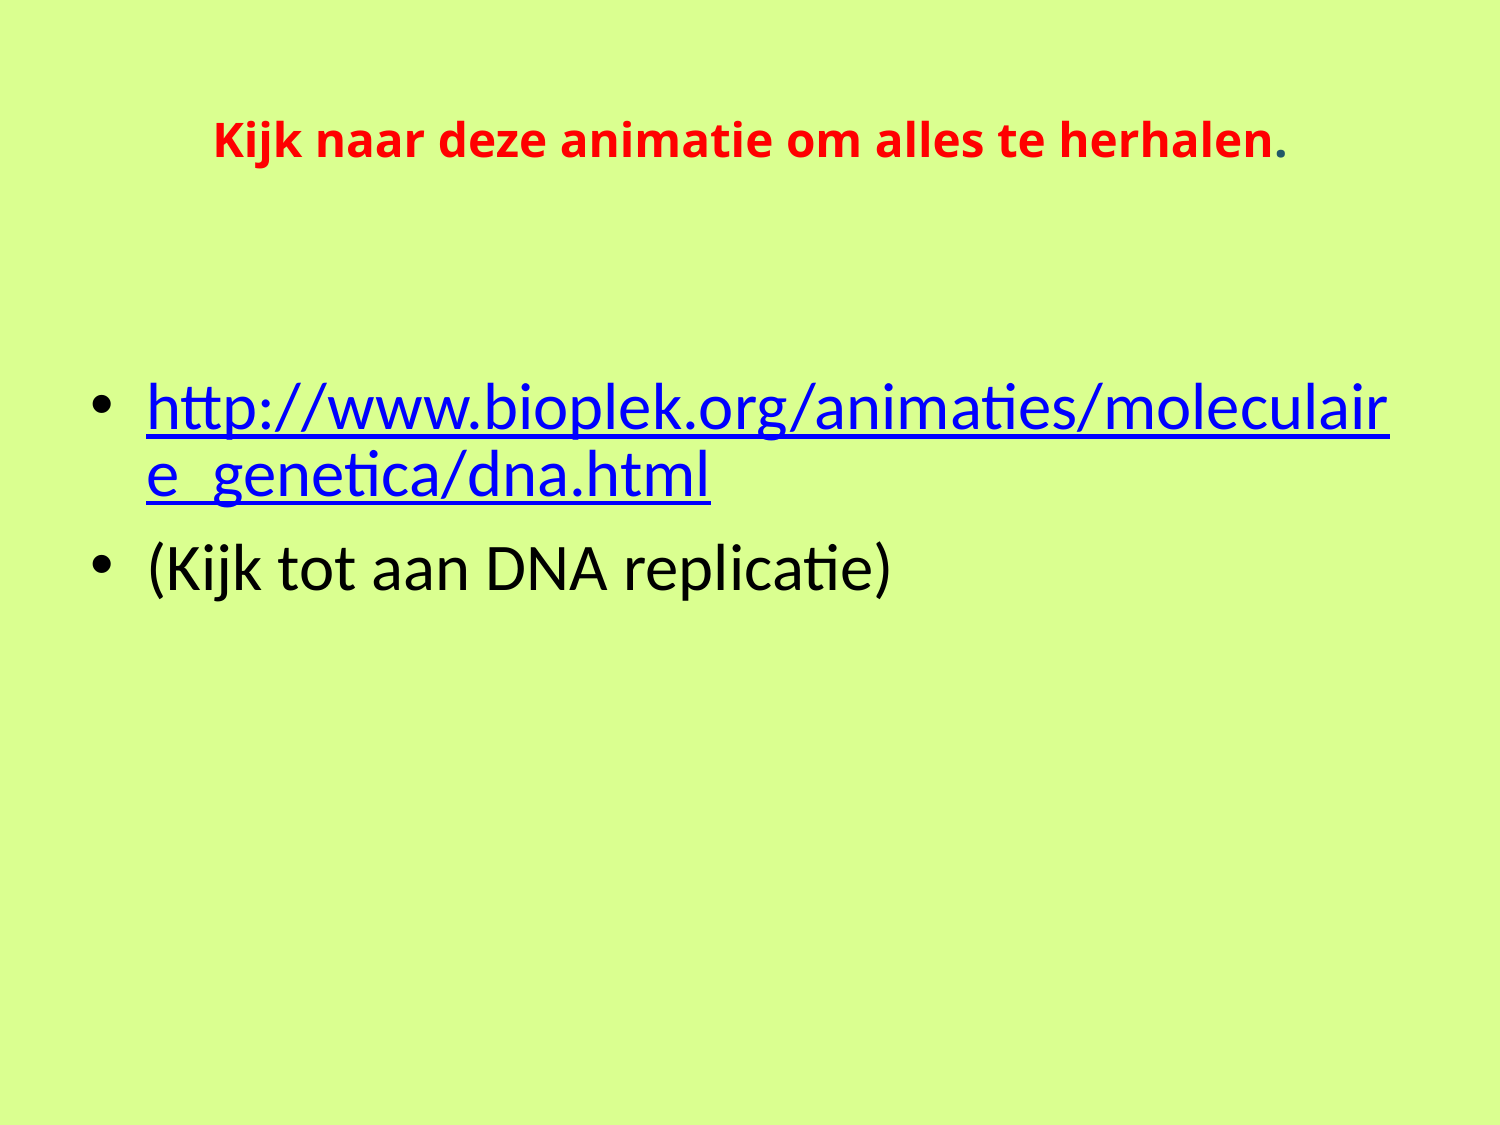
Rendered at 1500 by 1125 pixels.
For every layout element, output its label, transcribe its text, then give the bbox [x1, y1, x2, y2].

title Kijk naar deze animatie om alles te herhalen. [75, 45, 1425, 233]
list http://www.bioplek.org/animaties/moleculaire_genetica/dna.html (Kijk tot aan DNA replicatie) [75, 262, 1425, 1005]
